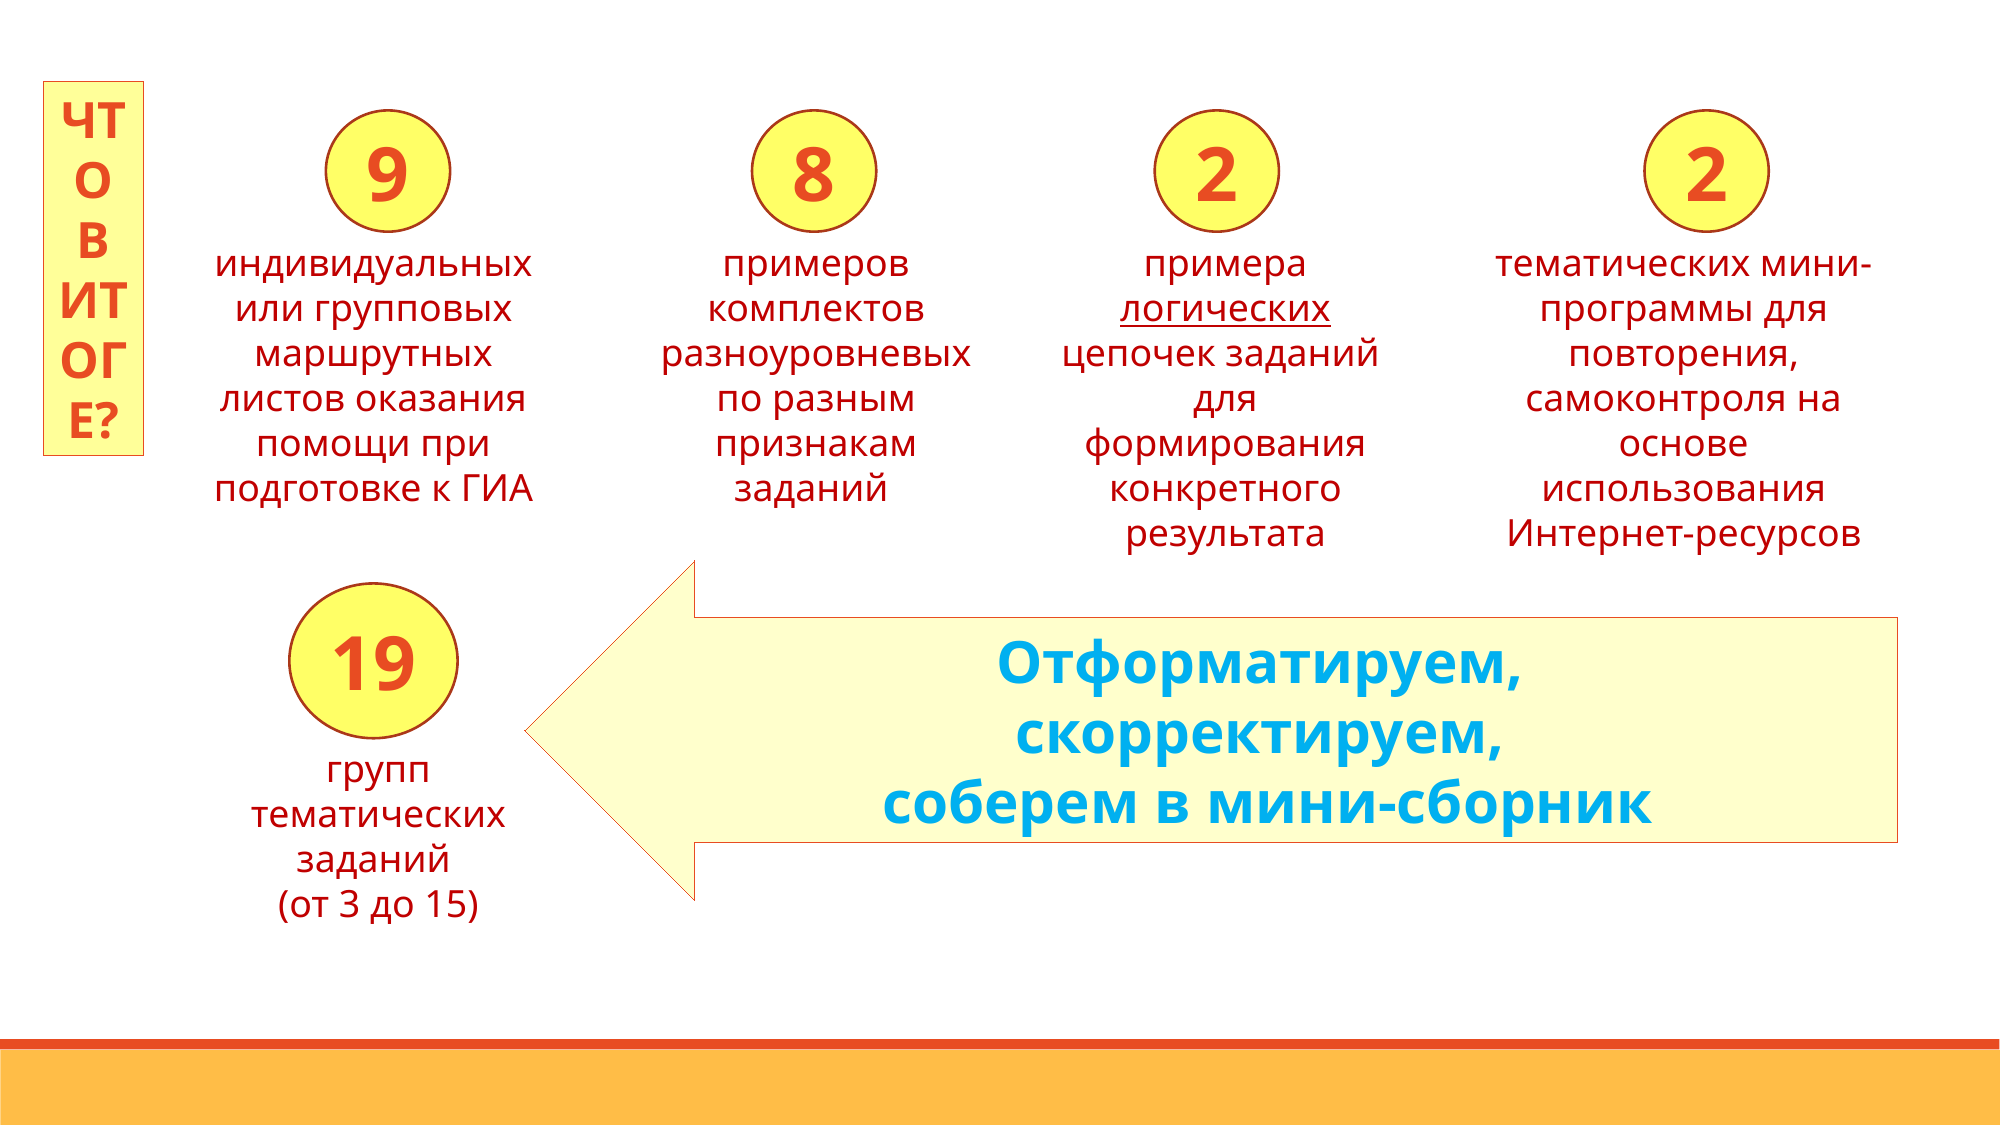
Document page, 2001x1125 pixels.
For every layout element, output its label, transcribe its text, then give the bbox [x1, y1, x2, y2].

text_box 2 [1643, 109, 1771, 231]
text_box индивидуальных или групповых маршрутных листов оказания помощи при подготовке к ГИА [188, 231, 559, 517]
text_box 8 [750, 109, 878, 231]
text_box 19 [288, 582, 459, 740]
text_box 9 [324, 109, 452, 233]
text_box примеров комплектов разноуровневых по разным признакам заданий [630, 231, 1002, 517]
text_box 2 [1153, 109, 1281, 231]
text_box групп тематических заданий (от 3 до 15) [193, 737, 564, 933]
text_box примера логических цепочек заданий для формирования конкретного результата [1034, 231, 1417, 562]
text_box тематических мини-программы для повторения, самоконтроля на основе использования Интернет-ресурсов [1469, 231, 1898, 562]
text_box ЧТО В ИТОГЕ? [43, 81, 144, 456]
text_box Отформатируем, скорректируем, соберем в мини-сборник [524, 560, 1898, 901]
